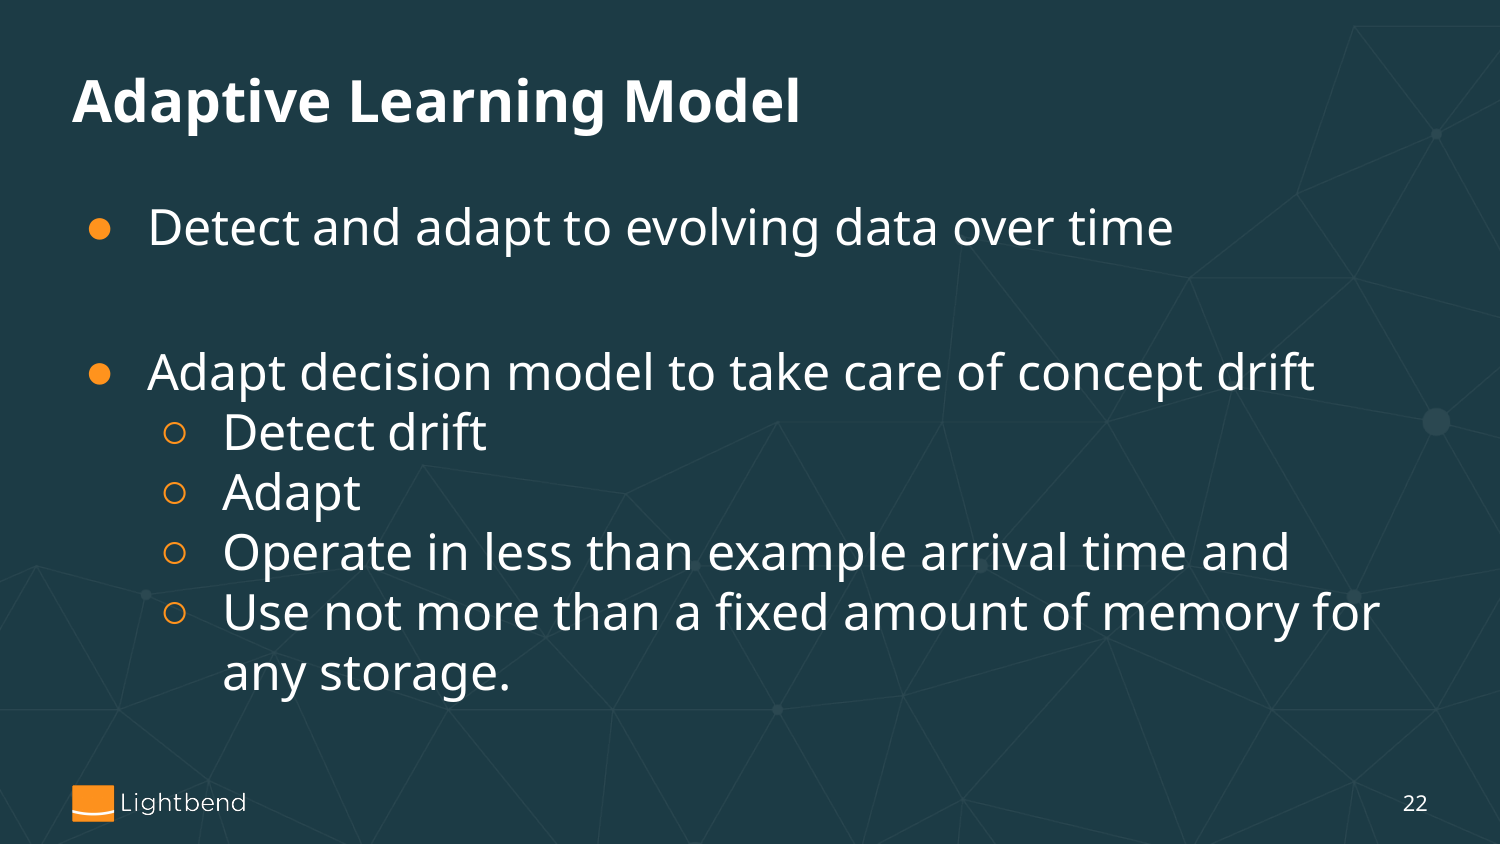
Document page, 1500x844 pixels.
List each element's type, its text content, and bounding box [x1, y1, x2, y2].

list Detect and adapt to evolving data over time Adapt decision model to take care of concept drift Detect drift Adapt Operate in less than example arrival time and Use not more than a fixed amount of memory for any storage. [72, 195, 1428, 760]
title Adaptive Learning Model [72, 54, 1428, 153]
slide_number ‹#› [1090, 782, 1428, 827]
picture [72, 785, 245, 822]
